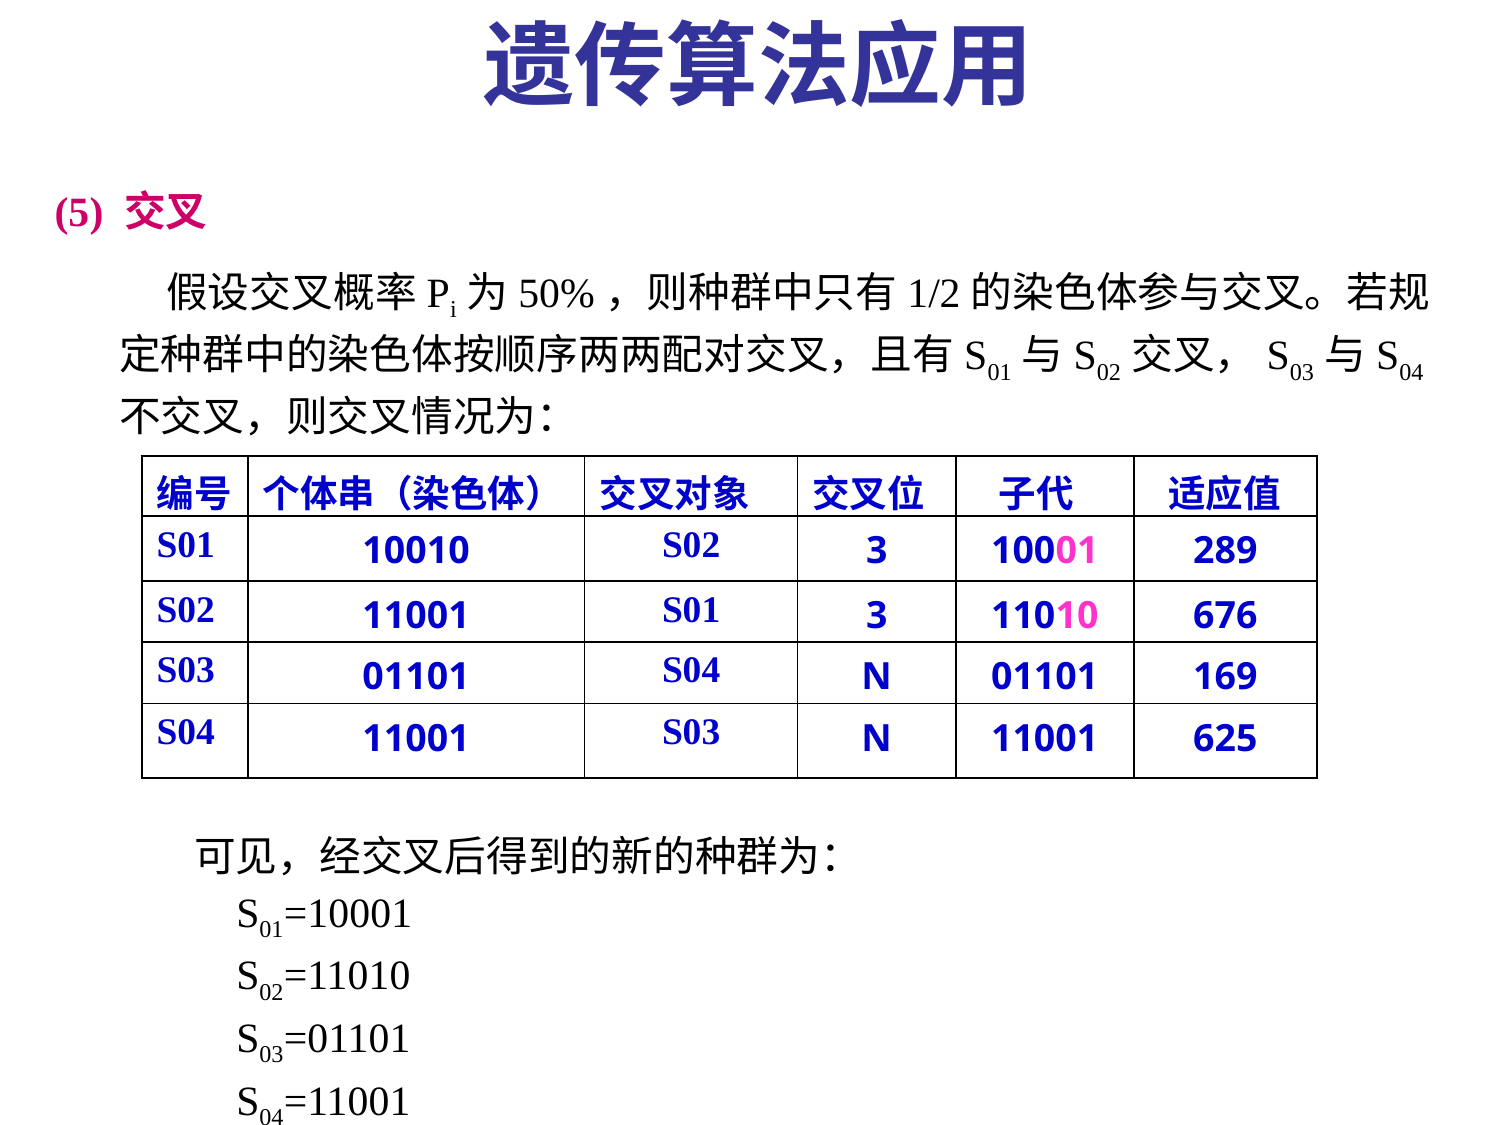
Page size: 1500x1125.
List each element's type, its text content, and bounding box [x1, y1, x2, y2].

table_cell 11001 [249, 704, 584, 777]
table_cell S03 [585, 704, 797, 777]
table_header 子代 [957, 457, 1133, 515]
table_cell 625 [1135, 704, 1316, 777]
table_cell 169 [1135, 643, 1316, 703]
table_cell S04 [143, 704, 247, 777]
table_cell 10001 [957, 517, 1133, 580]
table_cell S01 [585, 582, 797, 641]
table_cell S02 [143, 582, 247, 641]
table_header 交叉位 [798, 457, 955, 515]
table_cell 10010 [249, 517, 584, 580]
table_cell 11001 [249, 582, 584, 641]
table_cell 3 [798, 517, 955, 580]
table_header 个体串（染色体） [249, 457, 584, 515]
text_box (5) 交叉 假设交叉概率Pi为50%，则种群中只有1/2的染色体参与交叉。若规定种群中的染色体按顺序两两配对交叉，且有S01与S02交叉，S03与S04不交叉，则交叉情况为： 可见，经交叉后得到的新的种群为： S01=10001 S02=11010 S03=01101 S04=11001 [29, 172, 1471, 1125]
table_cell S04 [585, 643, 797, 703]
table_cell S01 [143, 517, 247, 580]
table_cell N [798, 643, 955, 703]
table_cell 3 [798, 582, 955, 641]
text_box 遗传算法应用 [300, 0, 1217, 125]
table_header 适应值 [1135, 457, 1316, 515]
table_cell 11001 [957, 704, 1133, 777]
table_cell S03 [143, 643, 247, 703]
table_header 编号 [143, 457, 247, 515]
table_cell 01101 [957, 643, 1133, 703]
table_cell 11010 [957, 582, 1133, 641]
table_cell 676 [1135, 582, 1316, 641]
table_cell S02 [585, 517, 797, 580]
table_cell 01101 [249, 643, 584, 703]
table_cell 289 [1135, 517, 1316, 580]
table_header 交叉对象 [585, 457, 797, 515]
table_cell N [798, 704, 955, 777]
